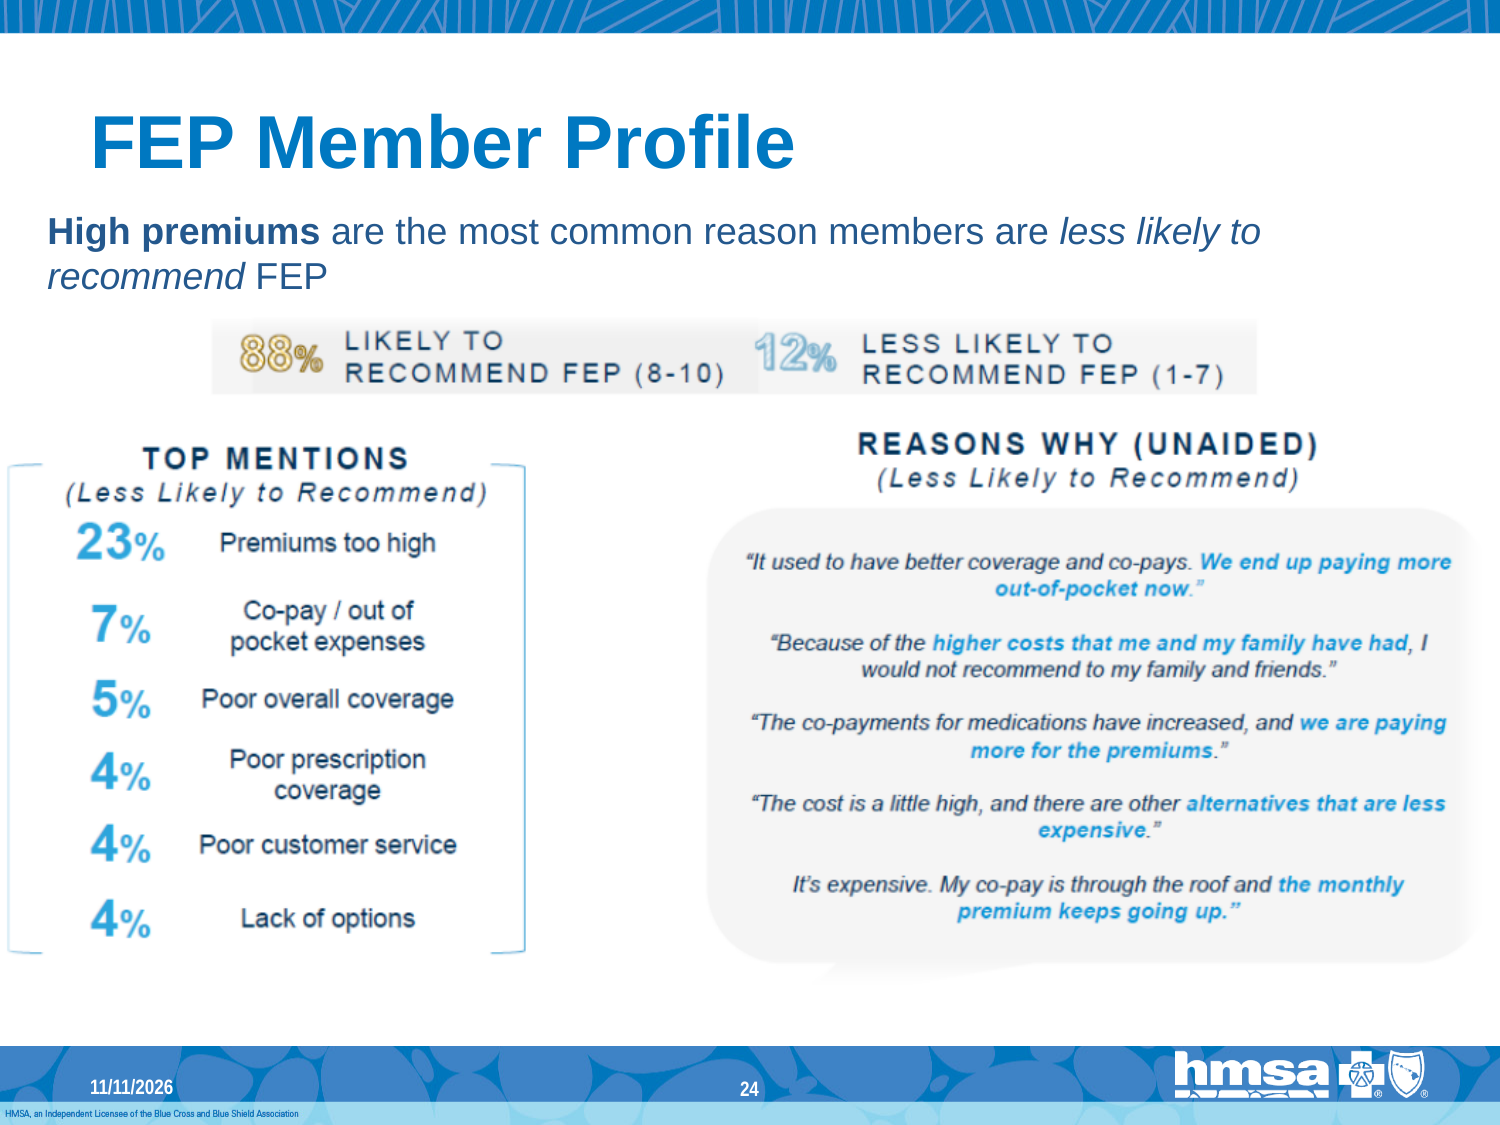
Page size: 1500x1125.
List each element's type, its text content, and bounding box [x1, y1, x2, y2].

picture [0, 308, 1482, 985]
text_box High premiums are the most common reason members are less likely to recommend FEP [32, 199, 1446, 305]
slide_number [75, 1059, 425, 1113]
picture [0, 0, 1500, 34]
picture [0, 1046, 1500, 1125]
slide_number 24 [725, 1064, 1075, 1113]
title FEP Member Profile [75, 45, 1425, 199]
